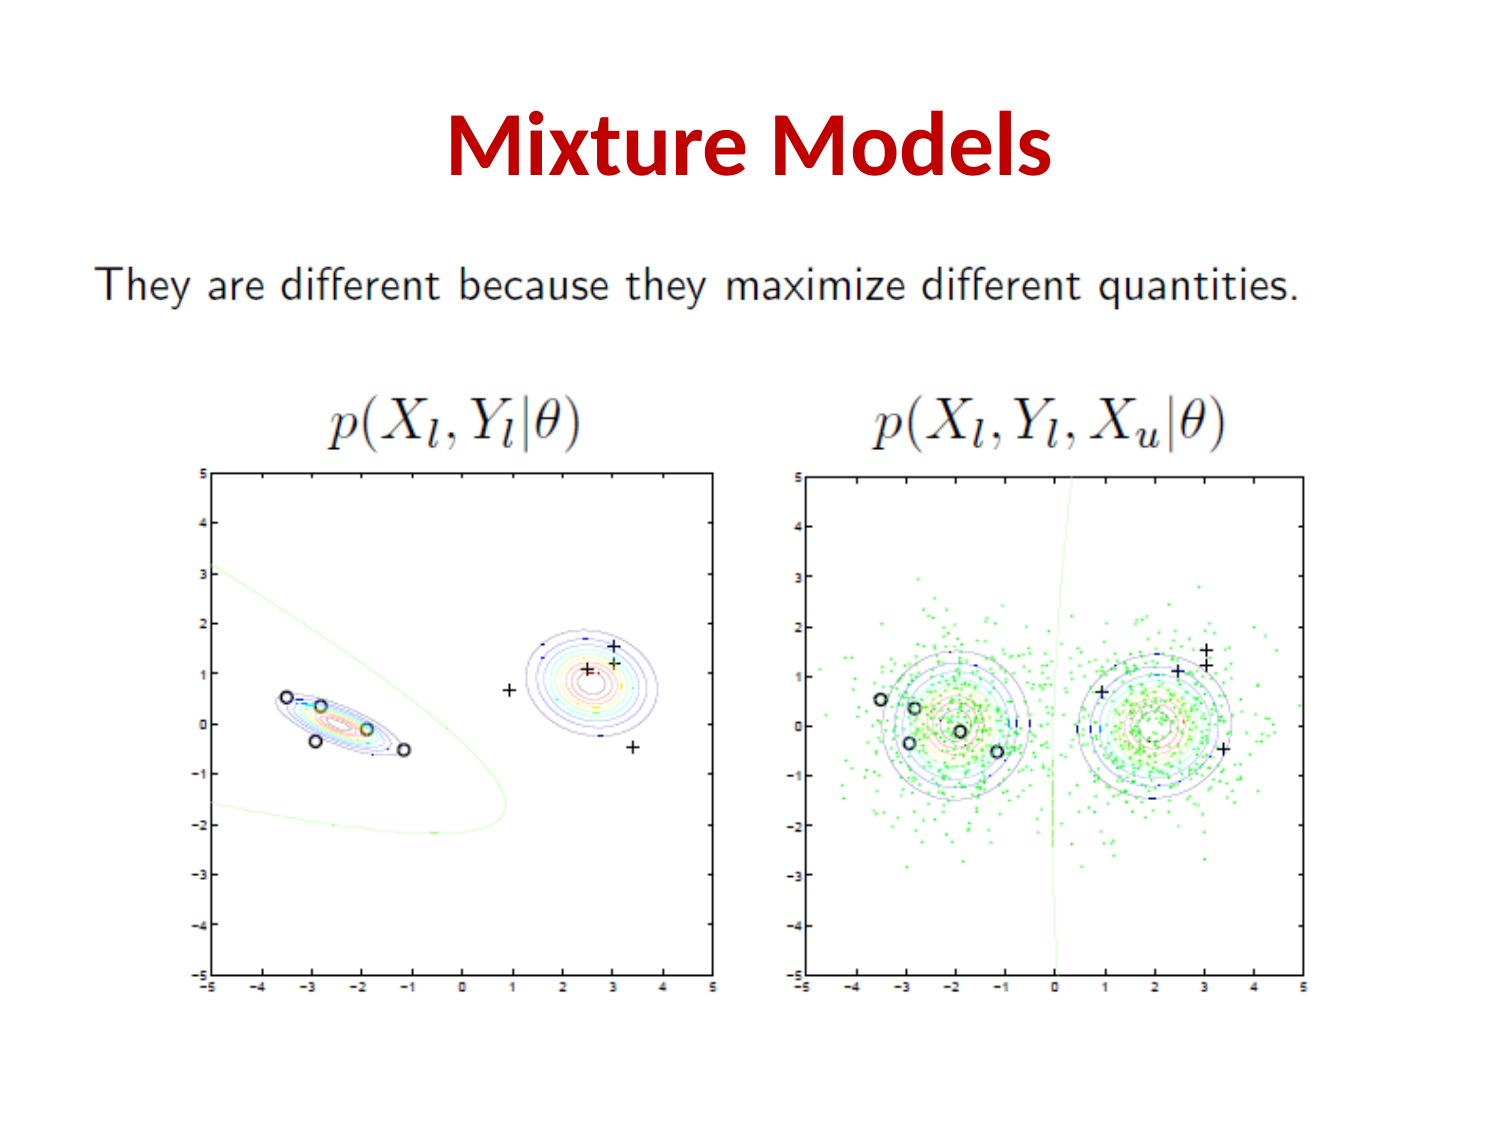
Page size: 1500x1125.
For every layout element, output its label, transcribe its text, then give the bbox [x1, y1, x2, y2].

title Mixture Models [75, 45, 1425, 233]
picture [73, 237, 1351, 316]
picture [149, 353, 1356, 1013]
